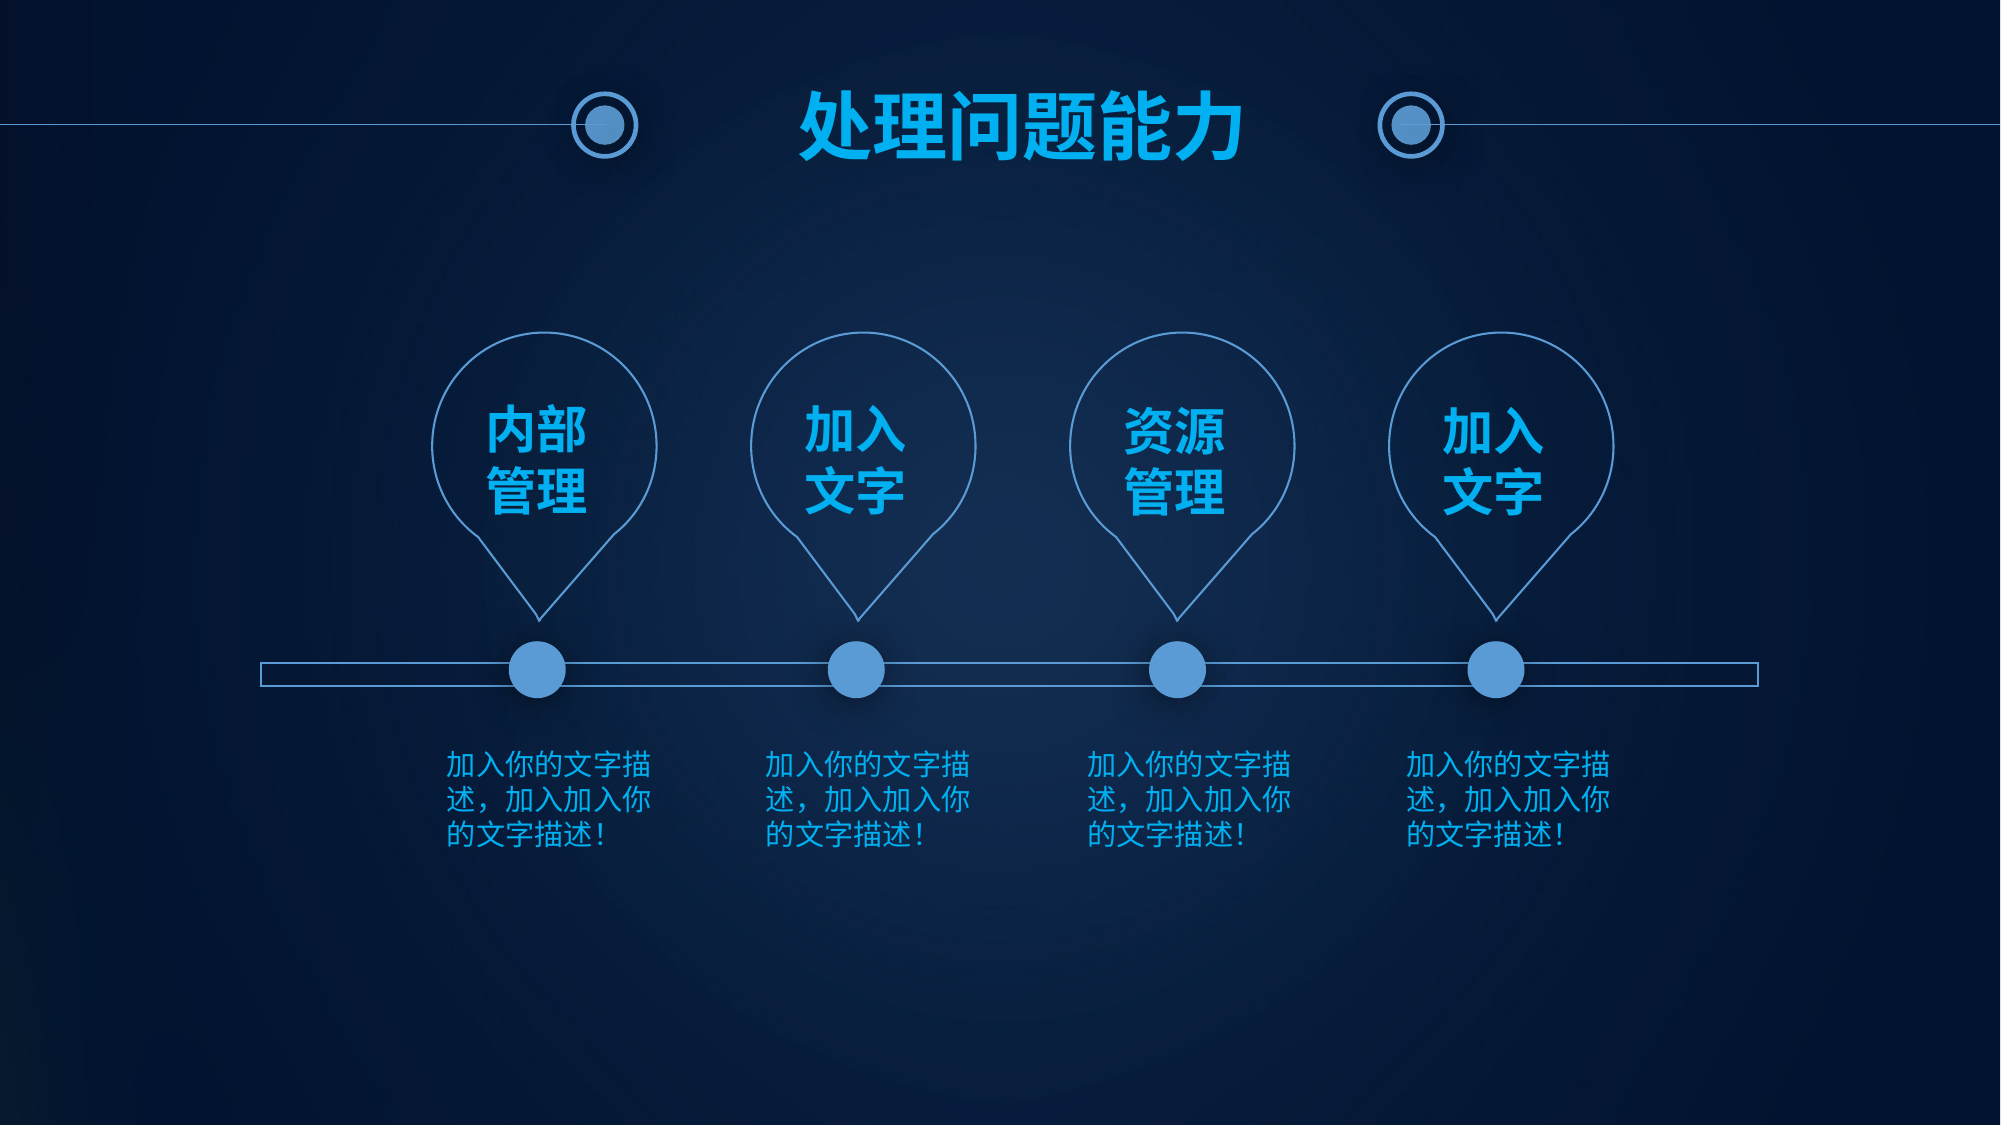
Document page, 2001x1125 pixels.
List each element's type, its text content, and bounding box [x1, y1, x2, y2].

text_box [1147, 640, 1208, 700]
text_box 加入你的文字描述，加入加入你的文字描述！ [1072, 746, 1330, 865]
text_box [826, 640, 886, 700]
text_box 资源管理 [1093, 391, 1271, 522]
text_box [1544, 662, 1759, 687]
text_box 加入你的文字描述，加入加入你的文字描述！ [751, 746, 1009, 865]
text_box [260, 662, 484, 687]
text_box [586, 662, 803, 687]
text_box [1416, 522, 1586, 622]
text_box [507, 640, 567, 700]
text_box 处理问题能力 [783, 72, 1263, 177]
text_box [750, 331, 977, 517]
text_box [1466, 640, 1526, 700]
text_box 加入 文字 [1412, 391, 1590, 522]
text_box 加入你的文字描述，加入加入你的文字描述！ [1391, 746, 1649, 865]
text_box [459, 521, 630, 622]
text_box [1379, 93, 2000, 157]
text_box [1069, 331, 1296, 517]
text_box [1388, 331, 1615, 517]
text_box 加入 文字 [774, 389, 952, 521]
text_box 加入你的文字描述，加入加入你的文字描述！ [432, 746, 690, 865]
text_box [431, 331, 658, 517]
picture [0, 0, 2001, 1125]
text_box [1226, 662, 1442, 687]
text_box [778, 521, 949, 622]
text_box 内部管理 [455, 389, 633, 521]
text_box [1097, 522, 1267, 622]
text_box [0, 93, 637, 157]
text_box [905, 662, 1124, 687]
